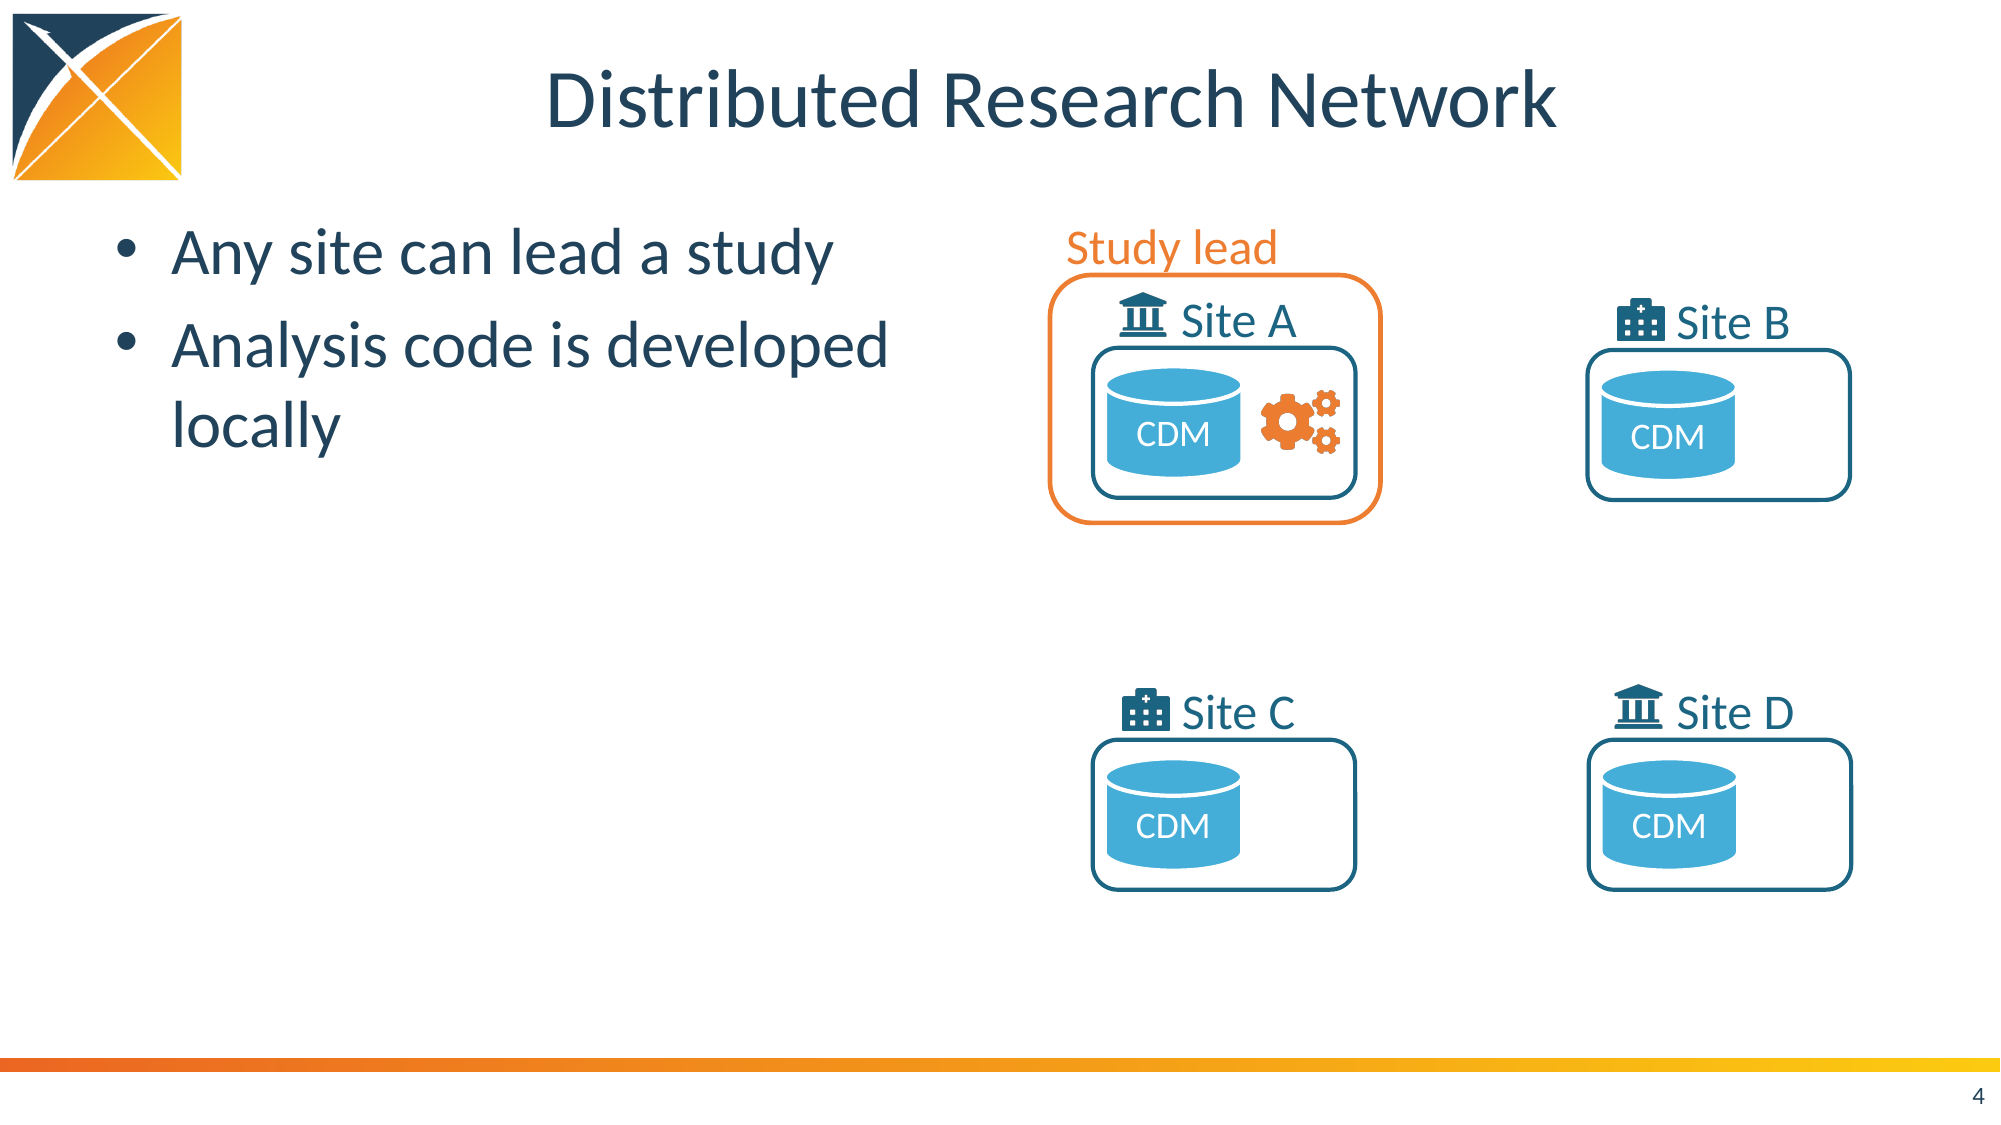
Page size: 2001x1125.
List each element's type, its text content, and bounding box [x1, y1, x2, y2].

title Distributed Research Network [205, 24, 1900, 163]
picture [1613, 681, 1664, 732]
text_box [1586, 737, 1854, 892]
picture [1261, 390, 1340, 454]
picture [1122, 688, 1170, 731]
text_box [1585, 347, 1853, 503]
picture [1117, 289, 1169, 340]
text_box [1047, 272, 1383, 525]
text_box CDM [1102, 756, 1245, 873]
text_box Site D [1661, 671, 1810, 747]
text_box Site C [1167, 671, 1311, 747]
picture [0, 0, 206, 200]
slide_number 4 [1533, 1065, 2000, 1125]
text_box [1090, 737, 1358, 892]
text_box Site B [1661, 282, 1806, 357]
text_box CDM [1597, 366, 1740, 484]
text_box Study lead [1051, 207, 1294, 283]
picture [1617, 298, 1665, 341]
list Any site can lead a study Analysis code is developed locally [99, 200, 950, 1005]
text_box CDM [1598, 756, 1741, 873]
